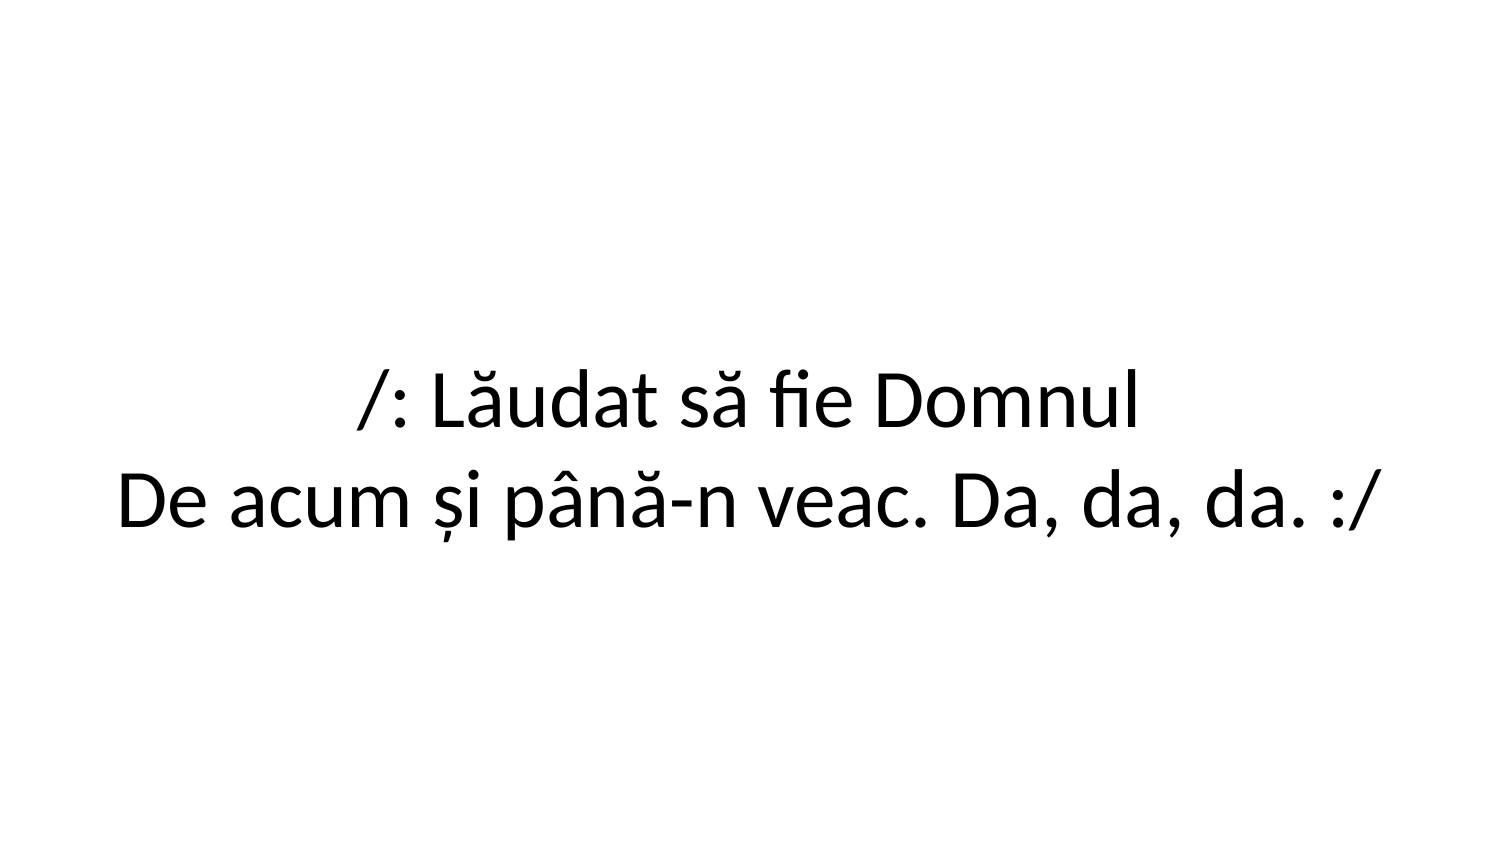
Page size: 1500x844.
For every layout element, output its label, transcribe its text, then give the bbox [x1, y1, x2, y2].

text_box /: Lăudat să fie Domnul De acum și până-n veac. Da, da, da. :/ [101, 292, 1399, 552]
